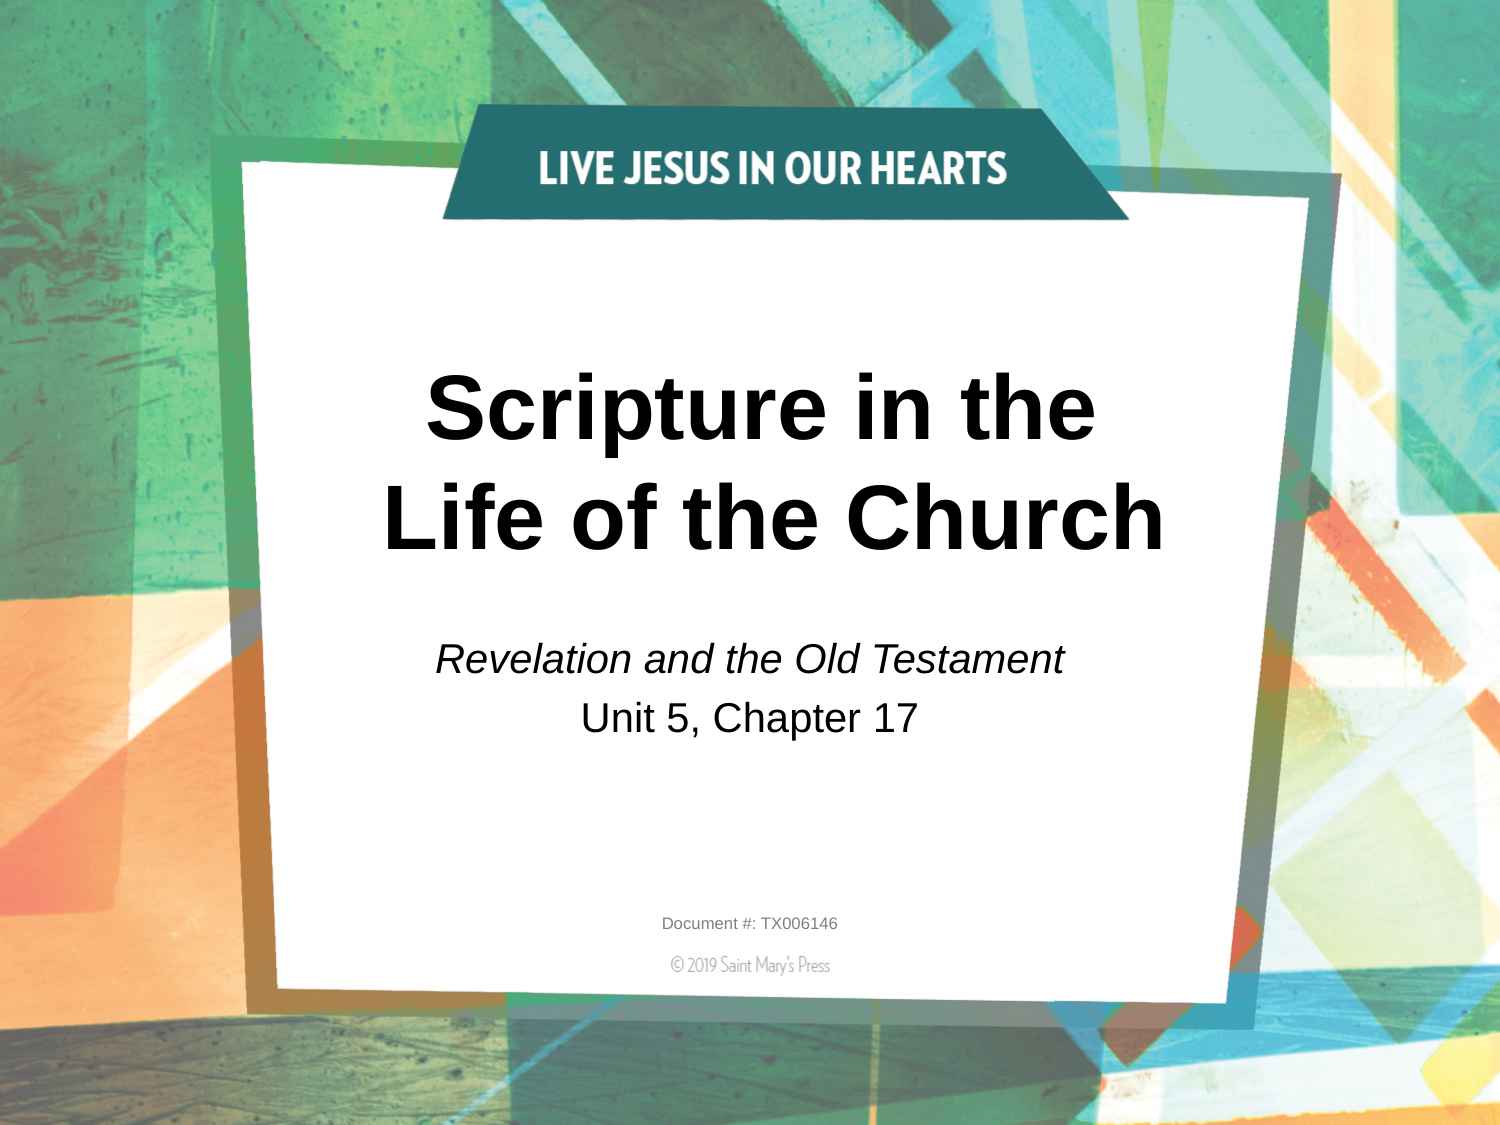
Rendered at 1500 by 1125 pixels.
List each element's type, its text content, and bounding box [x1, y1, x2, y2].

title Scripture in the Life of the Church [24, 337, 1500, 579]
text_box Revelation and the Old Testament Unit 5, Chapter 17 [0, 624, 1500, 788]
text_box Document #: TX006146 [0, 912, 1500, 933]
picture [0, 933, 1500, 1125]
picture [0, 0, 1500, 624]
picture [0, 788, 1500, 912]
